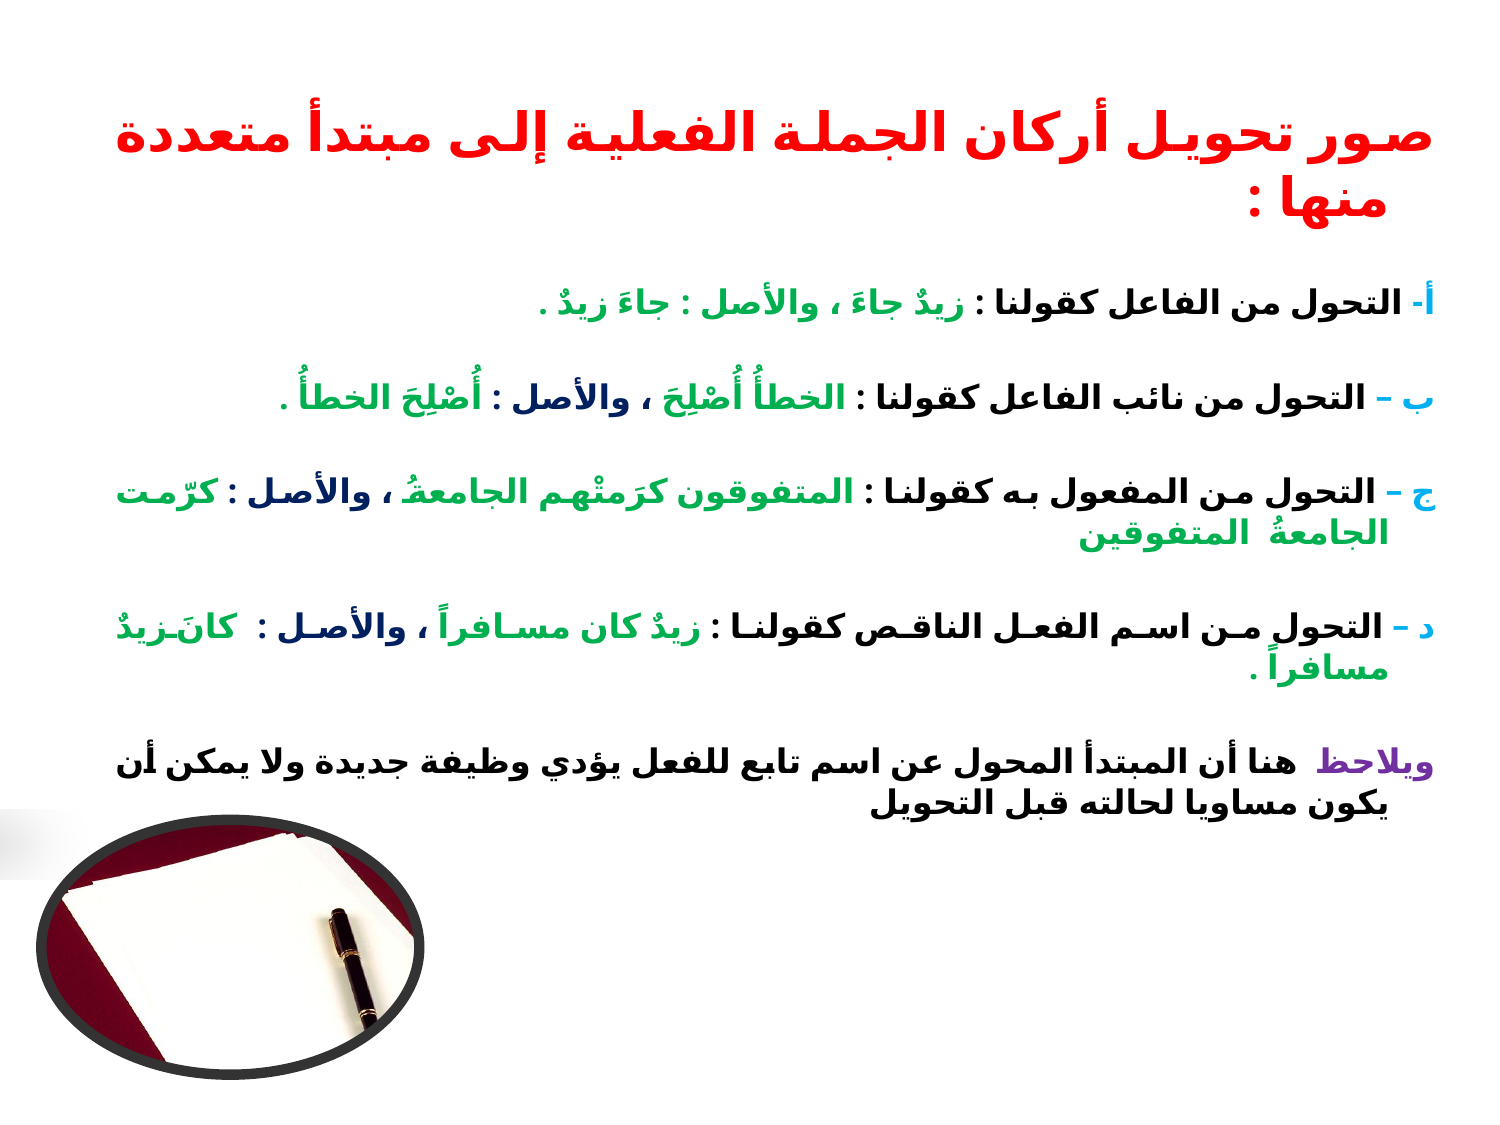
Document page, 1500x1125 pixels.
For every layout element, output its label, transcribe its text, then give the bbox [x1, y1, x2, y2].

picture [41, 819, 420, 1075]
list صور تحويل أركان الجملة الفعلية إلى مبتدأ متعددة منها : أ- التحول من الفاعل كقولنا : زيدٌ جاءَ ، والأصل : جاءَ زيدٌ . ب – التحول من نائب الفاعل كقولنا : الخطأُ أُصْلِحَ ، والأصل : أُصْلِحَ الخطأُ . ج – التحول من المفعول به كقولنا : المتفوقون كرَمتْهم الجامعةُ ، والأصل : كرّمت الجامعةُ المتفوقين د – التحول من اسم الفعل الناقص كقولنا : زيدٌ كان مسافراً ، والأصل : كانَ زيدٌ مسافراً . ويلاحظ هنا أن المبتدأ المحول عن اسم تابع للفعل يؤدي وظيفة جديدة ولا يمكن أن يكون مساويا لحالته قبل التحويل [100, 90, 1451, 833]
